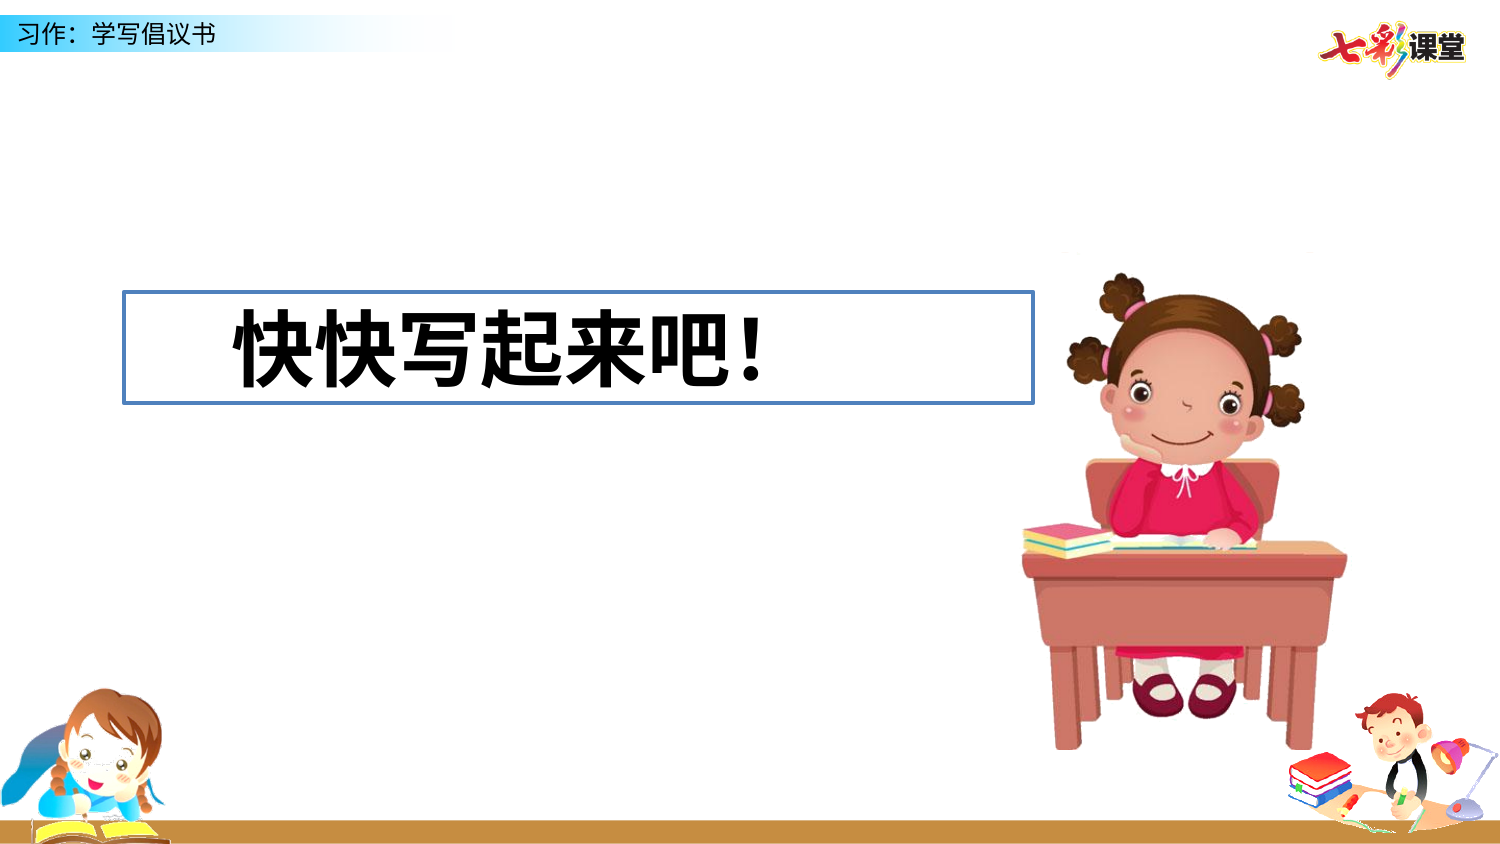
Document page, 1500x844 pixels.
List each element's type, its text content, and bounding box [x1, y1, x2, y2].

text_box 快快写起来吧！ [122, 290, 1004, 405]
picture [0, 648, 180, 844]
picture [1009, 252, 1500, 844]
picture [1316, 20, 1468, 80]
